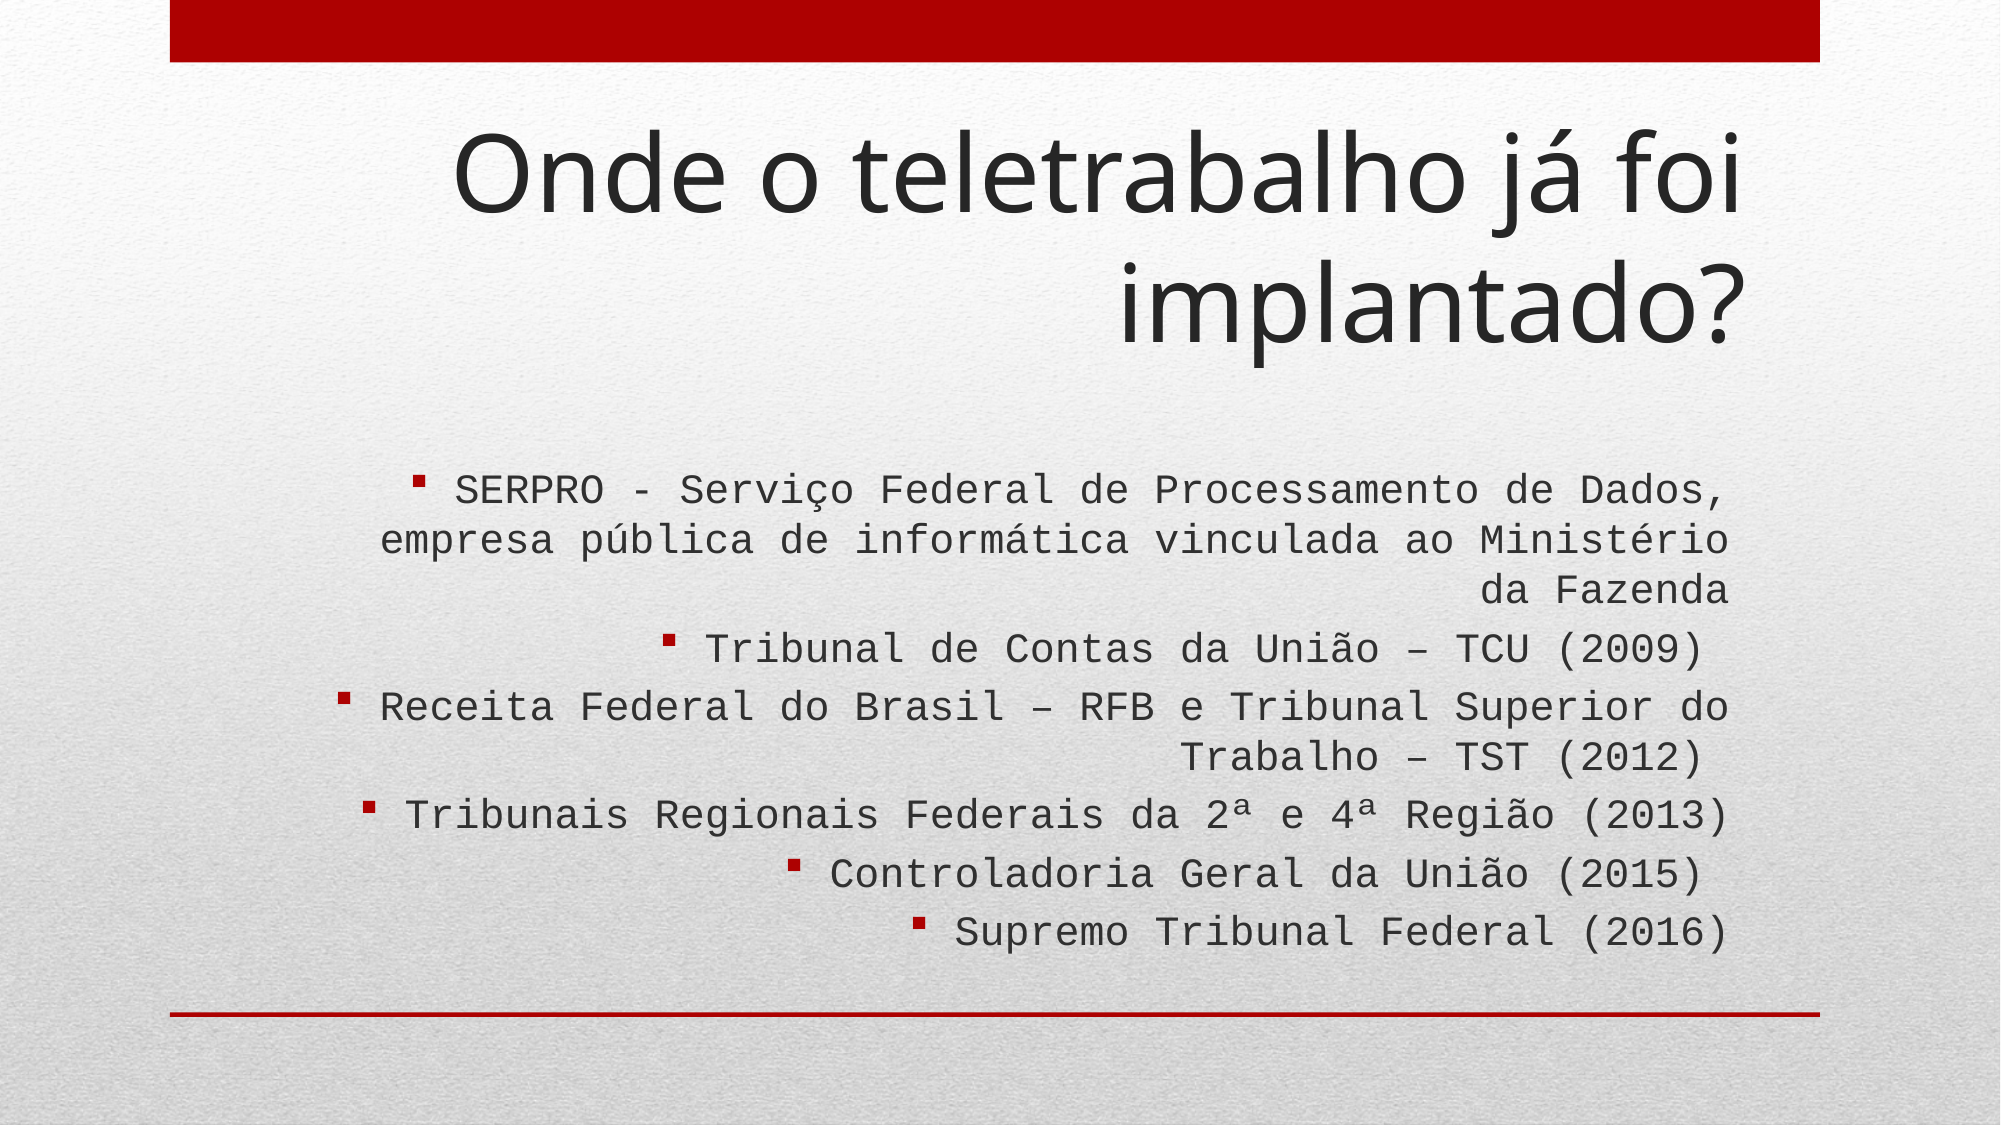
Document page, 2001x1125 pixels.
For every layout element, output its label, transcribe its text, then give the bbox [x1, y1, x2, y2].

list SERPRO - Serviço Federal de Processamento de Dados, empresa pública de informática vinculada ao Ministério da Fazenda Tribunal de Contas da União – TCU (2009) Receita Federal do Brasil – RFB e Tribunal Superior do Trabalho – TST (2012) Tribunais Regionais Federais da 2ª e 4ª Região (2013) Controladoria Geral da União (2015) Supremo Tribunal Federal (2016) [276, 363, 1745, 1053]
title Onde o teletrabalho já foi implantado? [159, 214, 1762, 372]
